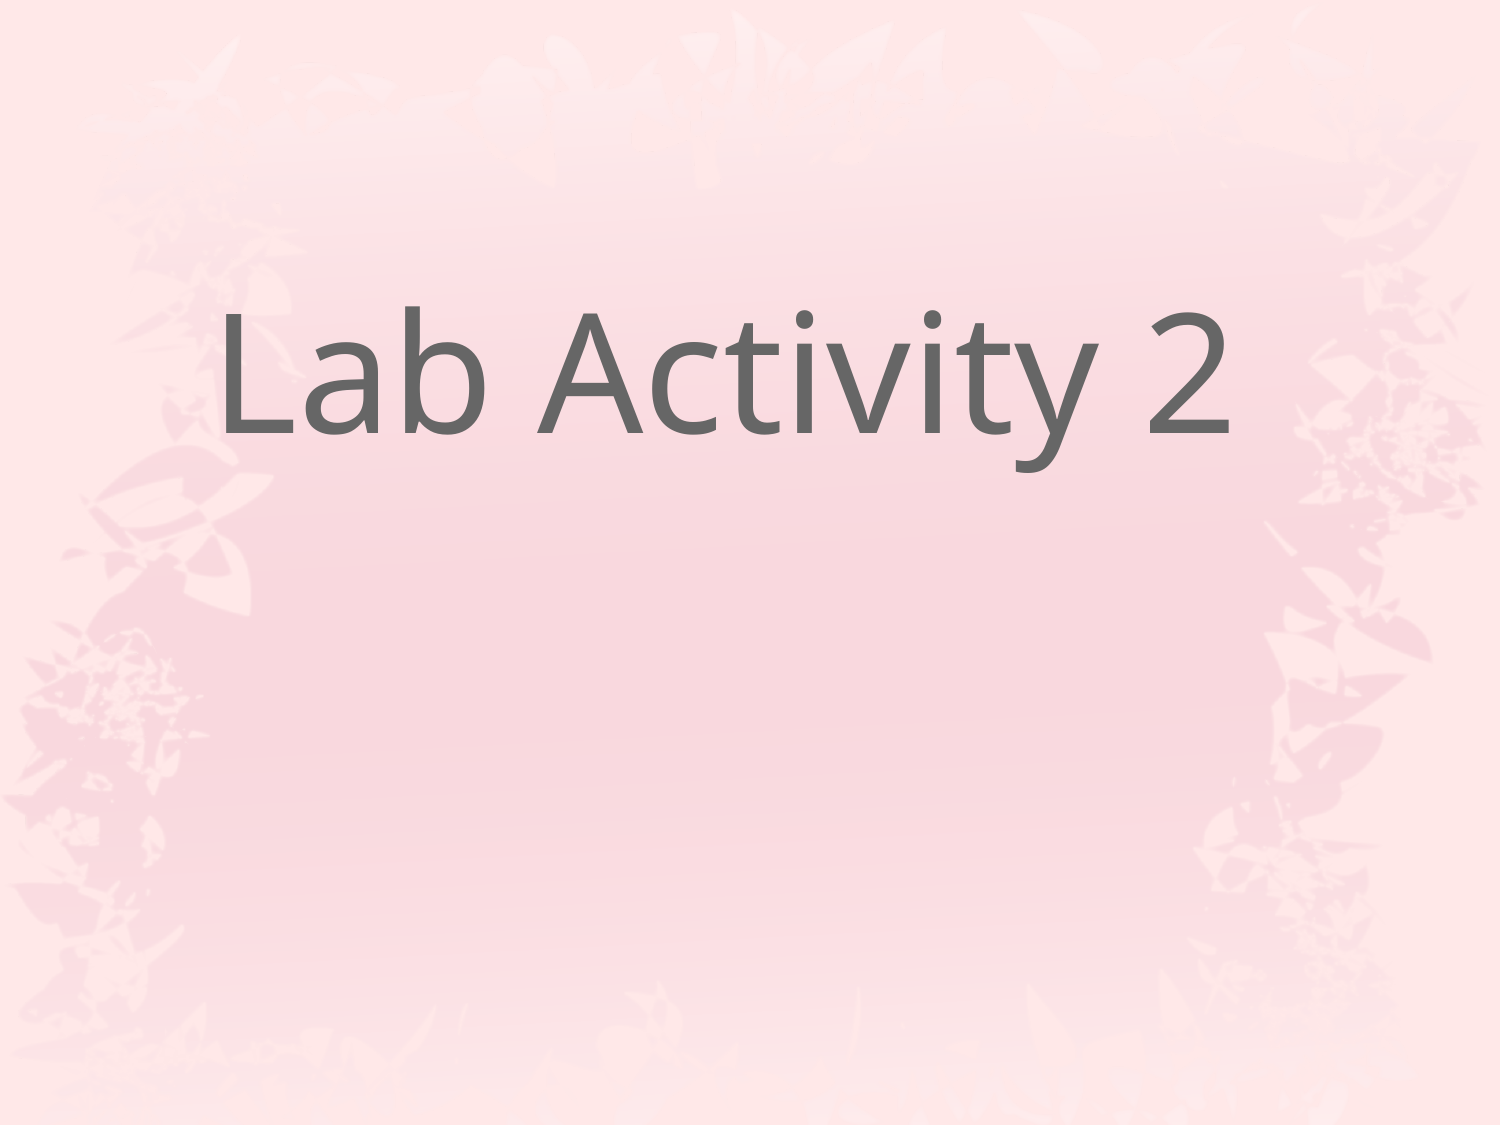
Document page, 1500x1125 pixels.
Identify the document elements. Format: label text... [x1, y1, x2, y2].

picture [0, 0, 1500, 1125]
text_box Lab Activity 2 [49, 237, 1400, 497]
